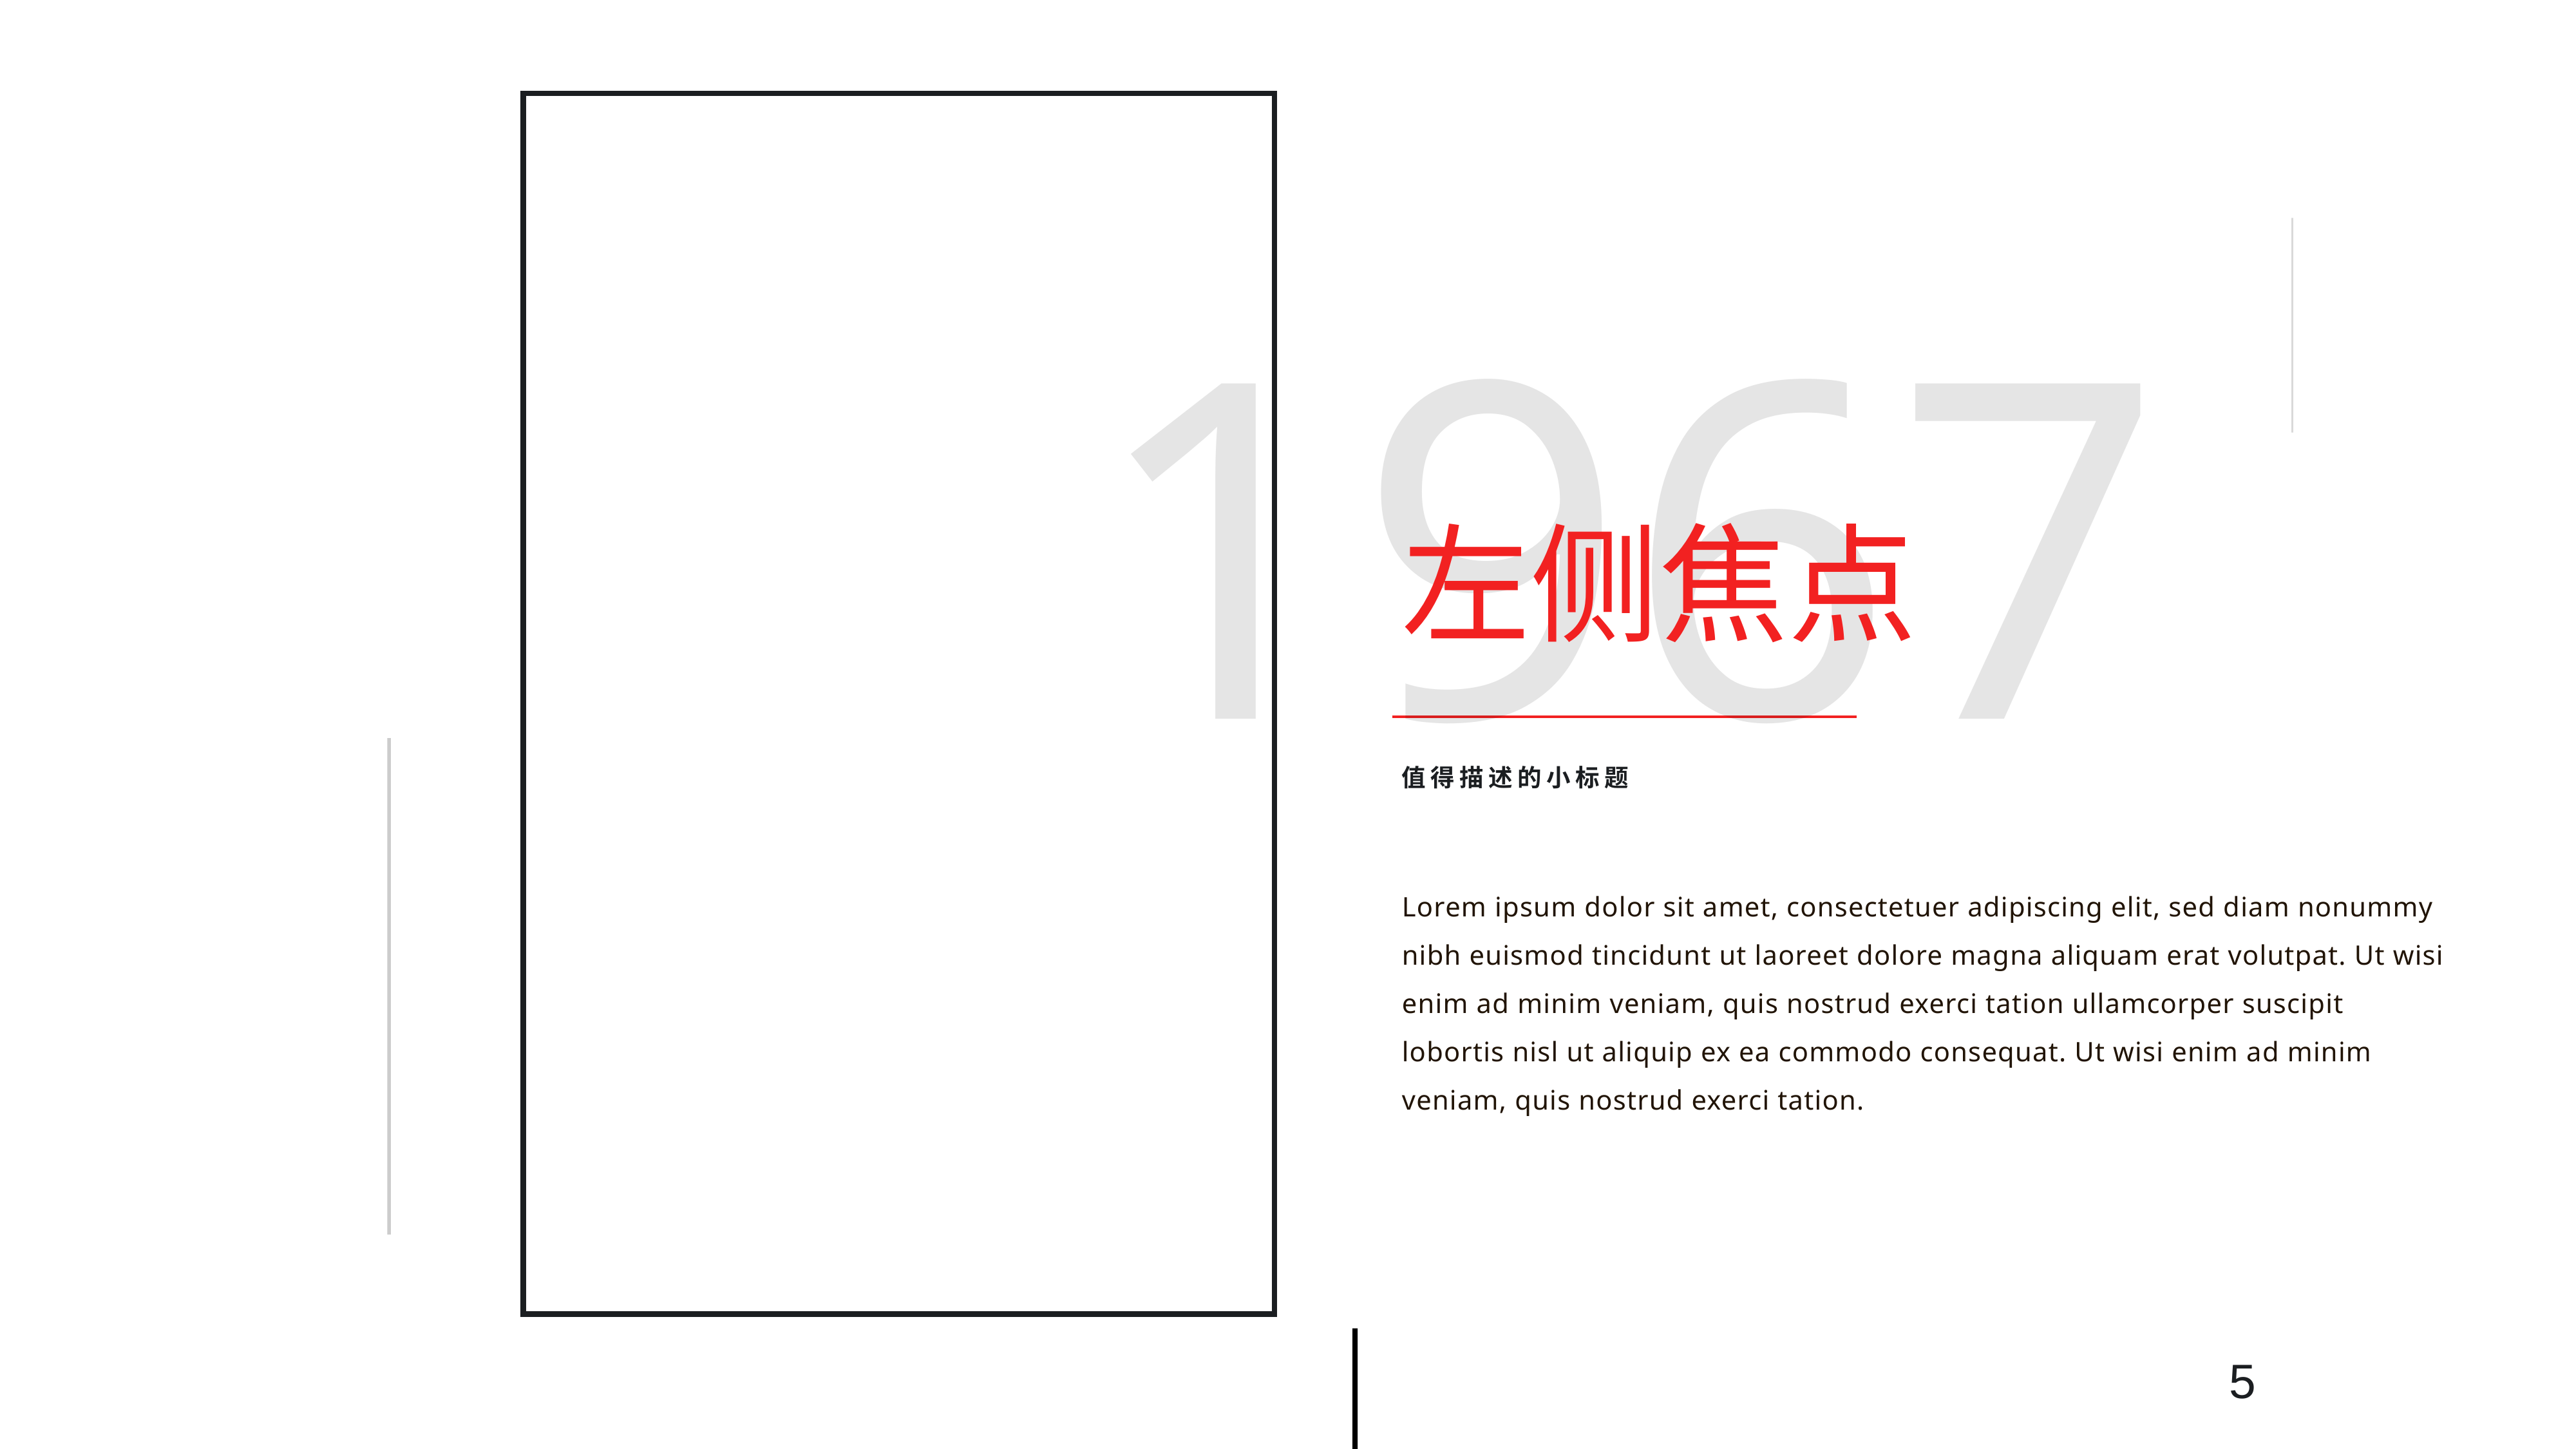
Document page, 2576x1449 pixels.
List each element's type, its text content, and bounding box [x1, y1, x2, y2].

title 左侧焦点 [1392, 160, 2264, 663]
picture [482, 134, 1235, 1356]
list 值得描述的小标题 [1392, 743, 1919, 797]
slide_number 5 [2219, 1328, 2427, 1449]
list 1967 [1235, 245, 2362, 824]
list Lorem ipsum dolor sit amet, consectetuer adipiscing elit, sed diam nonummy nibh euismod tincidunt ut laoreet dolore magna aliquam erat volutpat. Ut wisi enim ad minim veniam, quis nostrud exerci tation ullamcorper suscipit lobortis nisl ut aliquip ex ea commodo consequat. Ut wisi enim ad minim veniam, quis nostrud exerci tation. [1392, 869, 2461, 1231]
